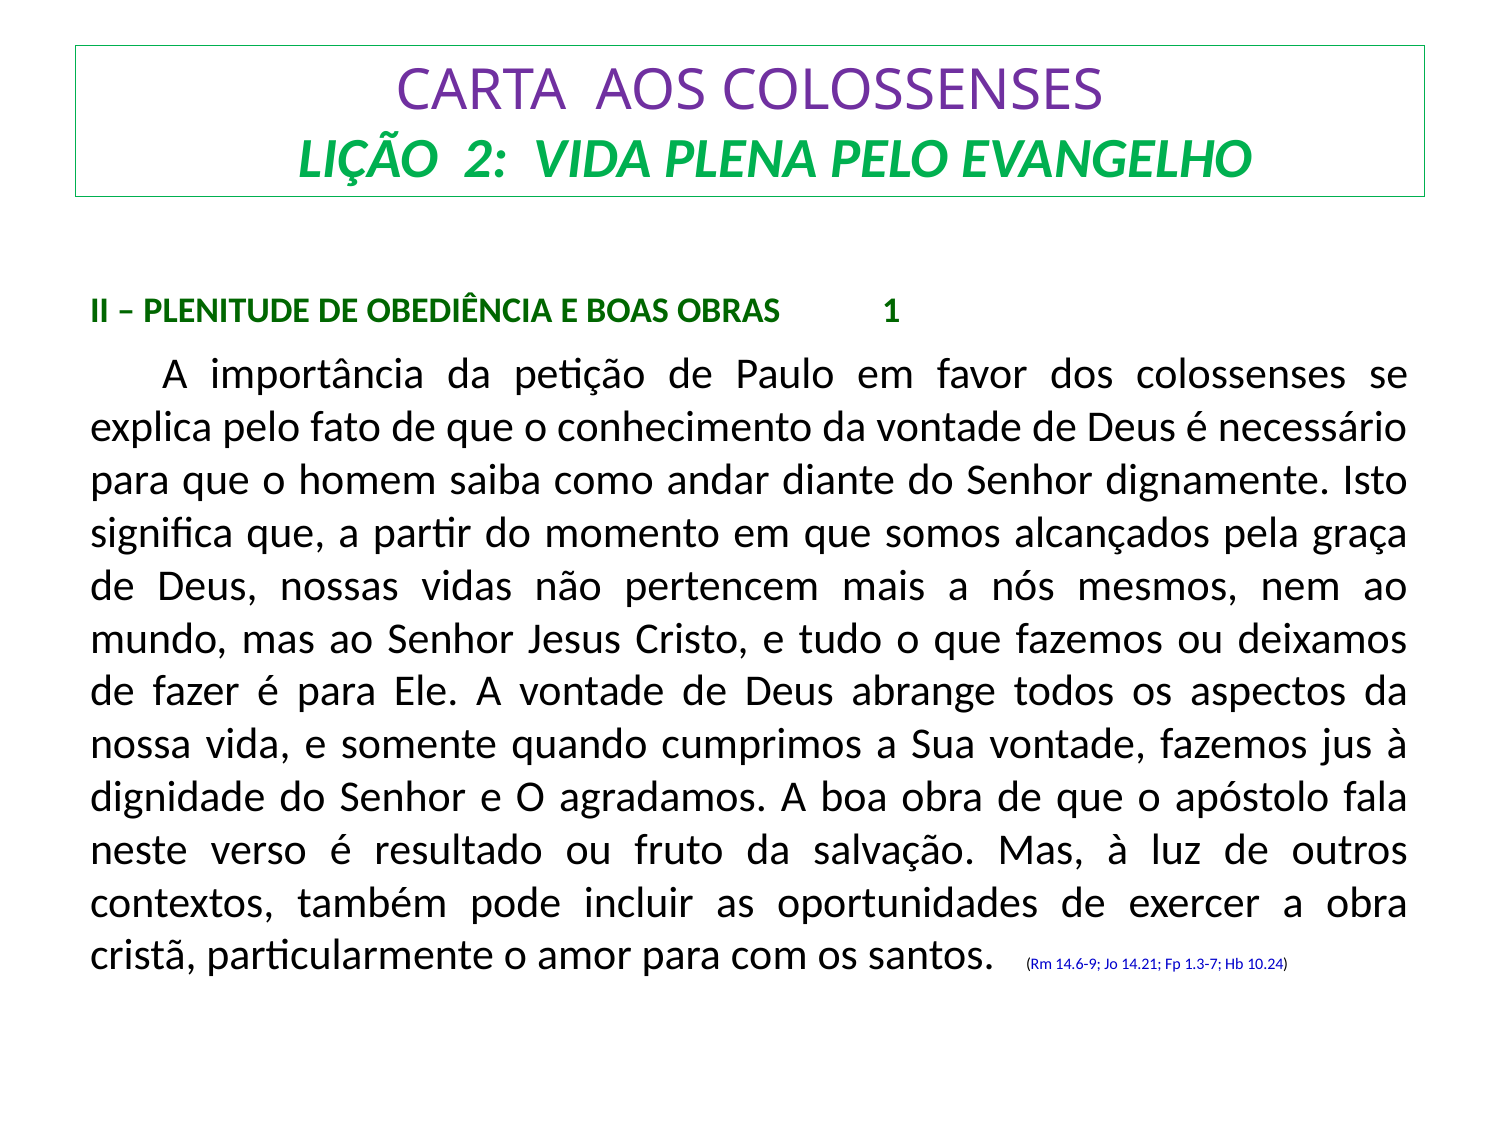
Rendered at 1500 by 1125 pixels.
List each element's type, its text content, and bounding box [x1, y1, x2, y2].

list II – PLENITUDE DE OBEDIÊNCIA E BOAS OBRAS 1 A importância da petição de Paulo em favor dos colossenses se explica pelo fato de que o conhecimento da vontade de Deus é necessário para que o homem saiba como andar diante do Senhor dignamente. Isto significa que, a partir do momento em que somos alcançados pela graça de Deus, nossas vidas não pertencem mais a nós mesmos, nem ao mundo, mas ao Senhor Jesus Cristo, e tudo o que fazemos ou deixamos de fazer é para Ele. A vontade de Deus abrange todos os aspectos da nossa vida, e somente quando cumprimos a Sua vontade, fazemos jus à dignidade do Senhor e O agradamos. A boa obra de que o apóstolo fala neste verso é resultado ou fruto da salvação. Mas, à luz de outros contextos, também pode incluir as oportunidades de exercer a obra cristã, particularmente o amor para com os santos. (Rm 14.6-9; Jo 14.21; Fp 1.3-7; Hb 10.24) [75, 278, 1425, 1035]
title CARTA AOS COLOSSENSES LIÇÃO 2: VIDA PLENA PELO EVANGELHO [75, 45, 1425, 197]
